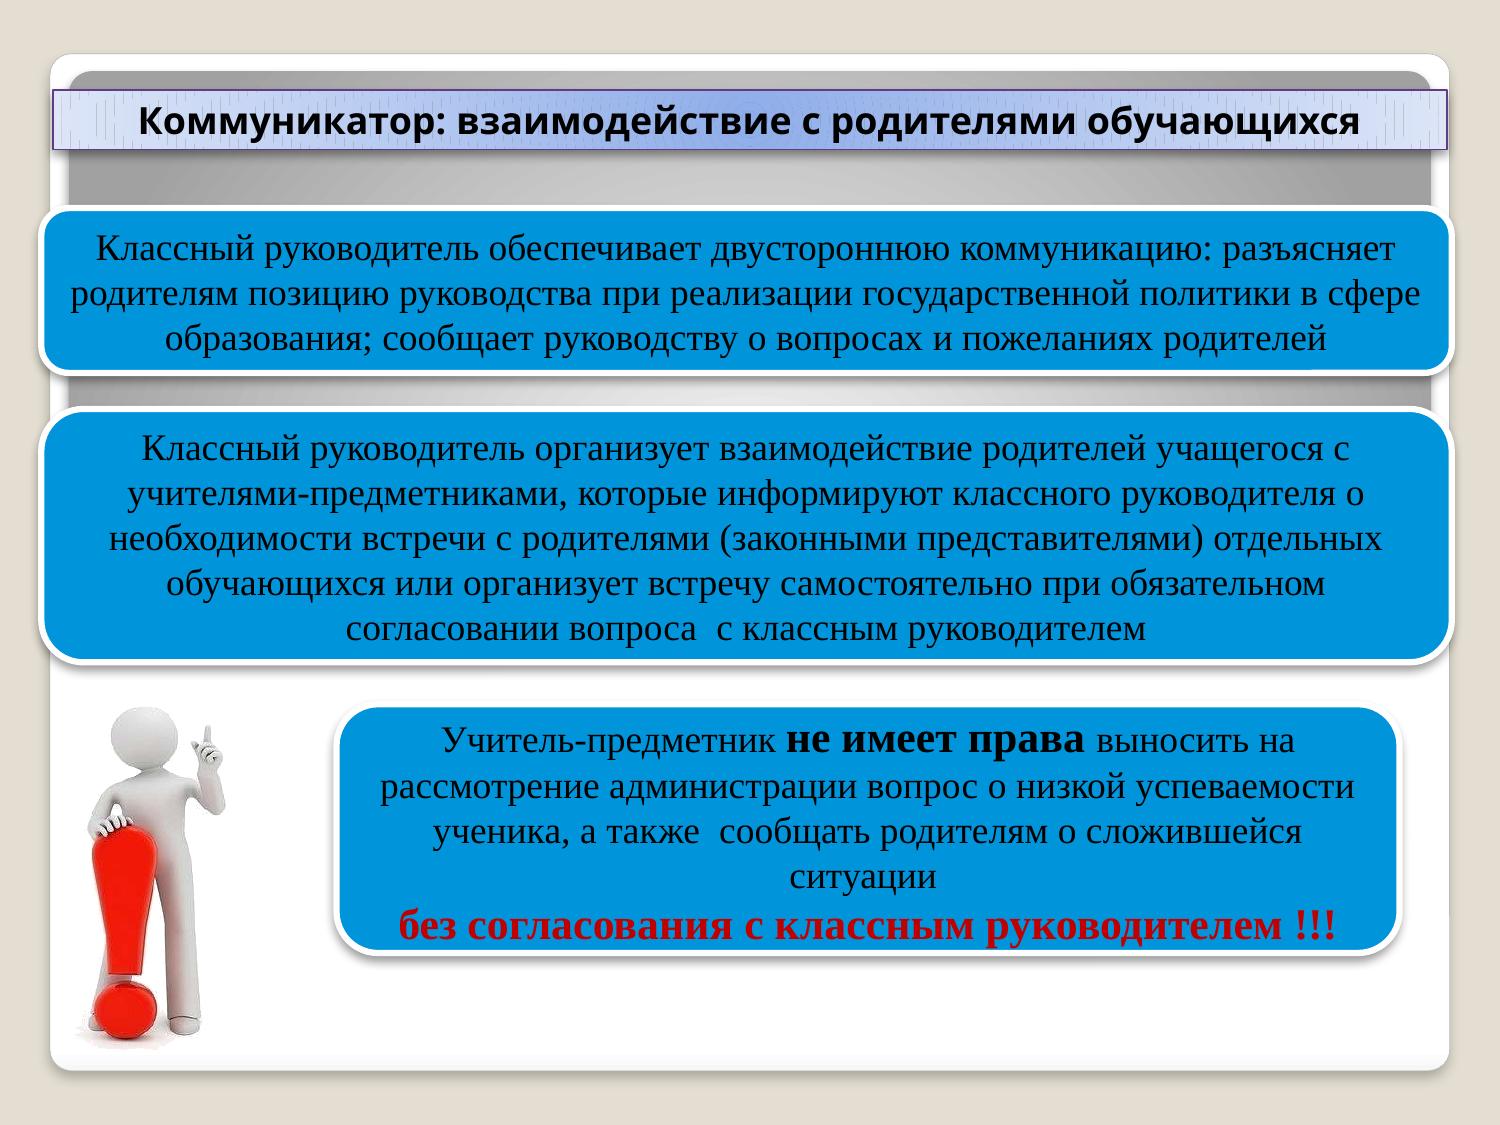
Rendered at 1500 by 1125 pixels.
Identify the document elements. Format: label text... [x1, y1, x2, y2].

picture [29, 680, 278, 1060]
text_box Коммуникатор: взаимодействие с родителями обучающихся [52, 89, 1448, 150]
text_box Классный руководитель организует взаимодействие родителей учащегося с учителями-предметниками, которые информируют классного руководителя о необходимости встречи с родителями (законными представителями) отдельных обучающихся или организует встречу самостоятельно при обязательном согласовании вопроса с классным руководителем [38, 405, 1455, 666]
text_box Классный руководитель обеспечивает двустороннюю коммуникацию: разъясняет родителям позицию руководства при реализации государственной политики в сфере образования; сообщает руководству о вопросах и пожеланиях родителей [38, 204, 1455, 377]
text_box Учитель-предметник не имеет права выносить на рассмотрение администрации вопрос о низкой успеваемости ученика, а также сообщать родителям о сложившейся ситуации без согласования с классным руководителем !!! [333, 701, 1403, 957]
